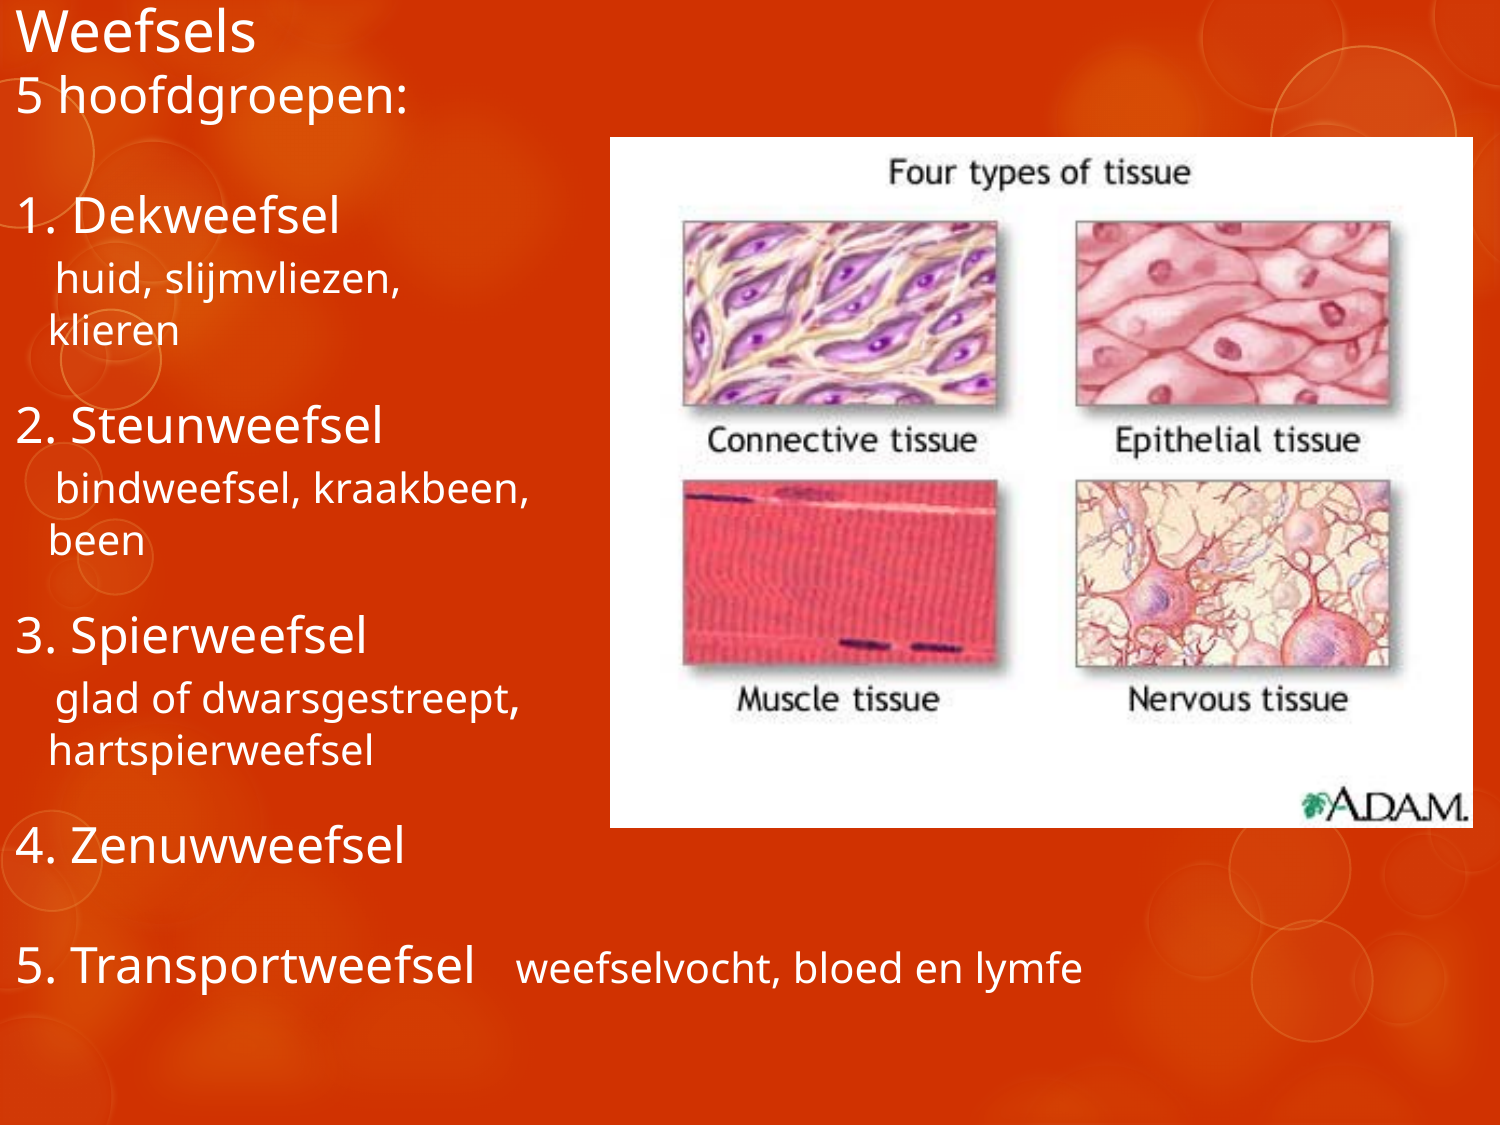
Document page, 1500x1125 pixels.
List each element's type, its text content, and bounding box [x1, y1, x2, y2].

text_box Weefsels 5 hoofdgroepen: Dekweefsel huid, slijmvliezen, klieren 2. Steunweefsel bindweefsel, kraakbeen, been 3. Spierweefsel glad of dwarsgestreept, hartspierweefsel 4. Zenuwweefsel 5. Transportweefsel weefselvocht, bloed en lymfe [0, 0, 1434, 1002]
picture [609, 136, 1474, 828]
